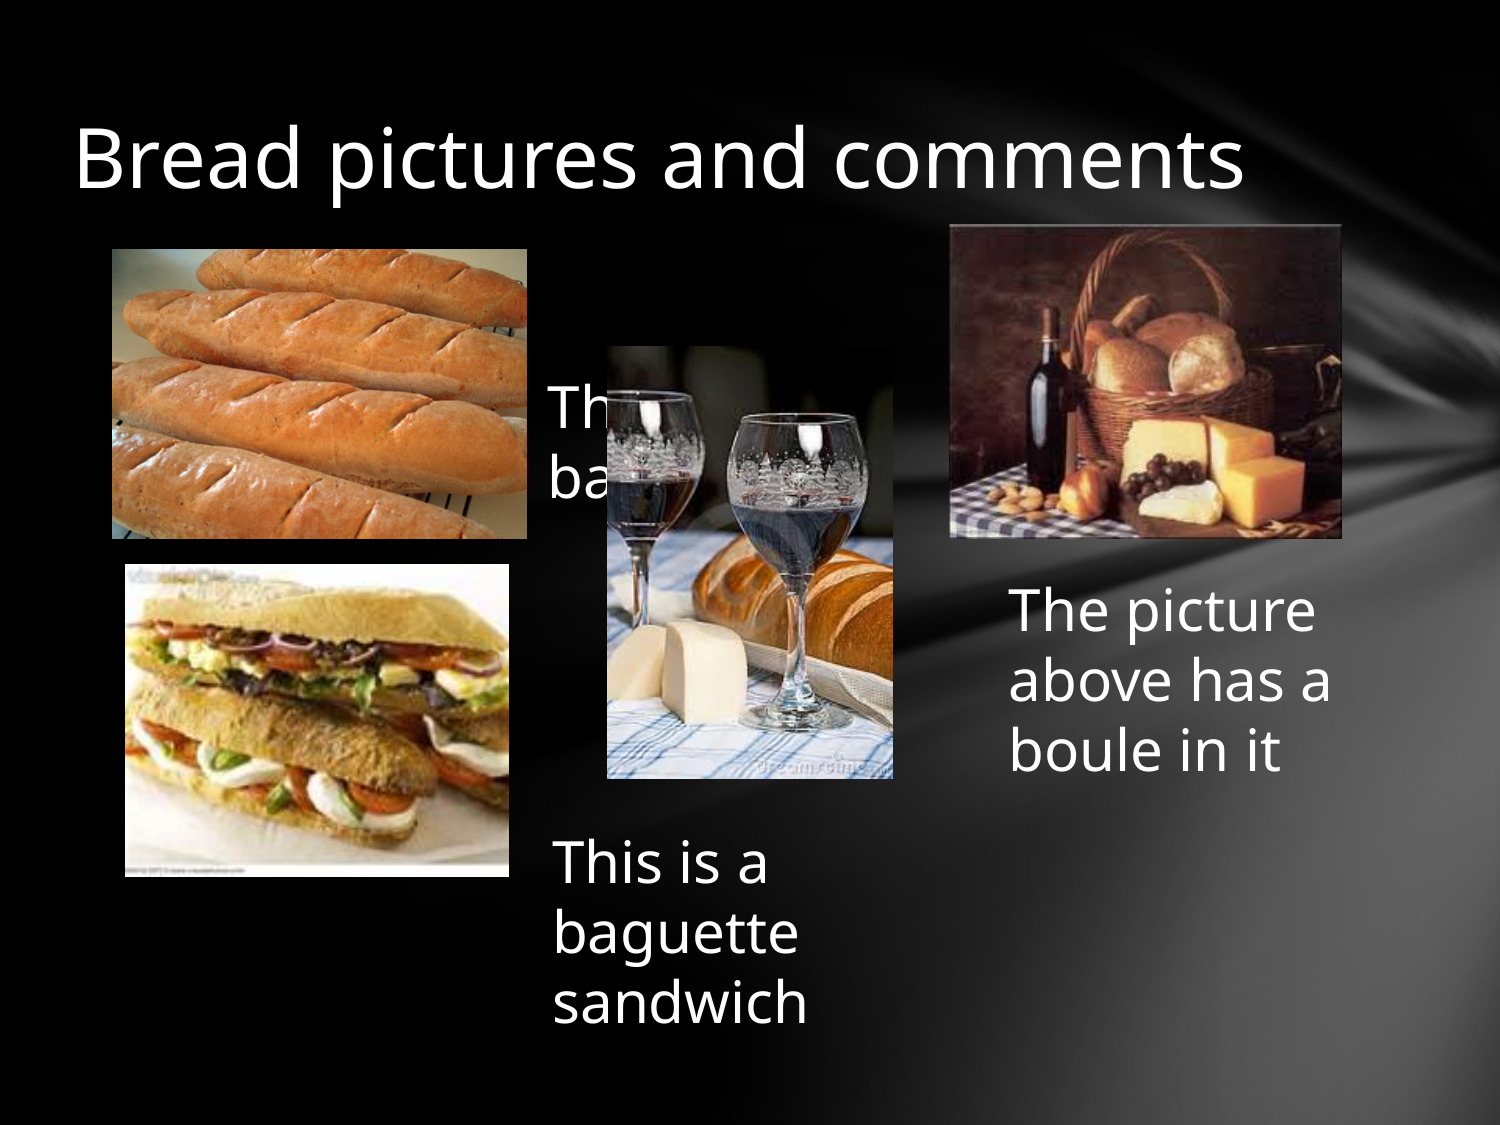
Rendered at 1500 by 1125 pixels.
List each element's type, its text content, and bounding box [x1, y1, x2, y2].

title Bread pictures and comments [57, 37, 1318, 213]
text_box This is a baguette [532, 362, 600, 518]
picture [606, 346, 894, 779]
picture [949, 224, 1342, 540]
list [112, 249, 527, 540]
picture [124, 564, 509, 878]
text_box This is a baguette sandwich [537, 817, 1000, 1043]
text_box The picture above has a boule in it [994, 565, 1357, 791]
